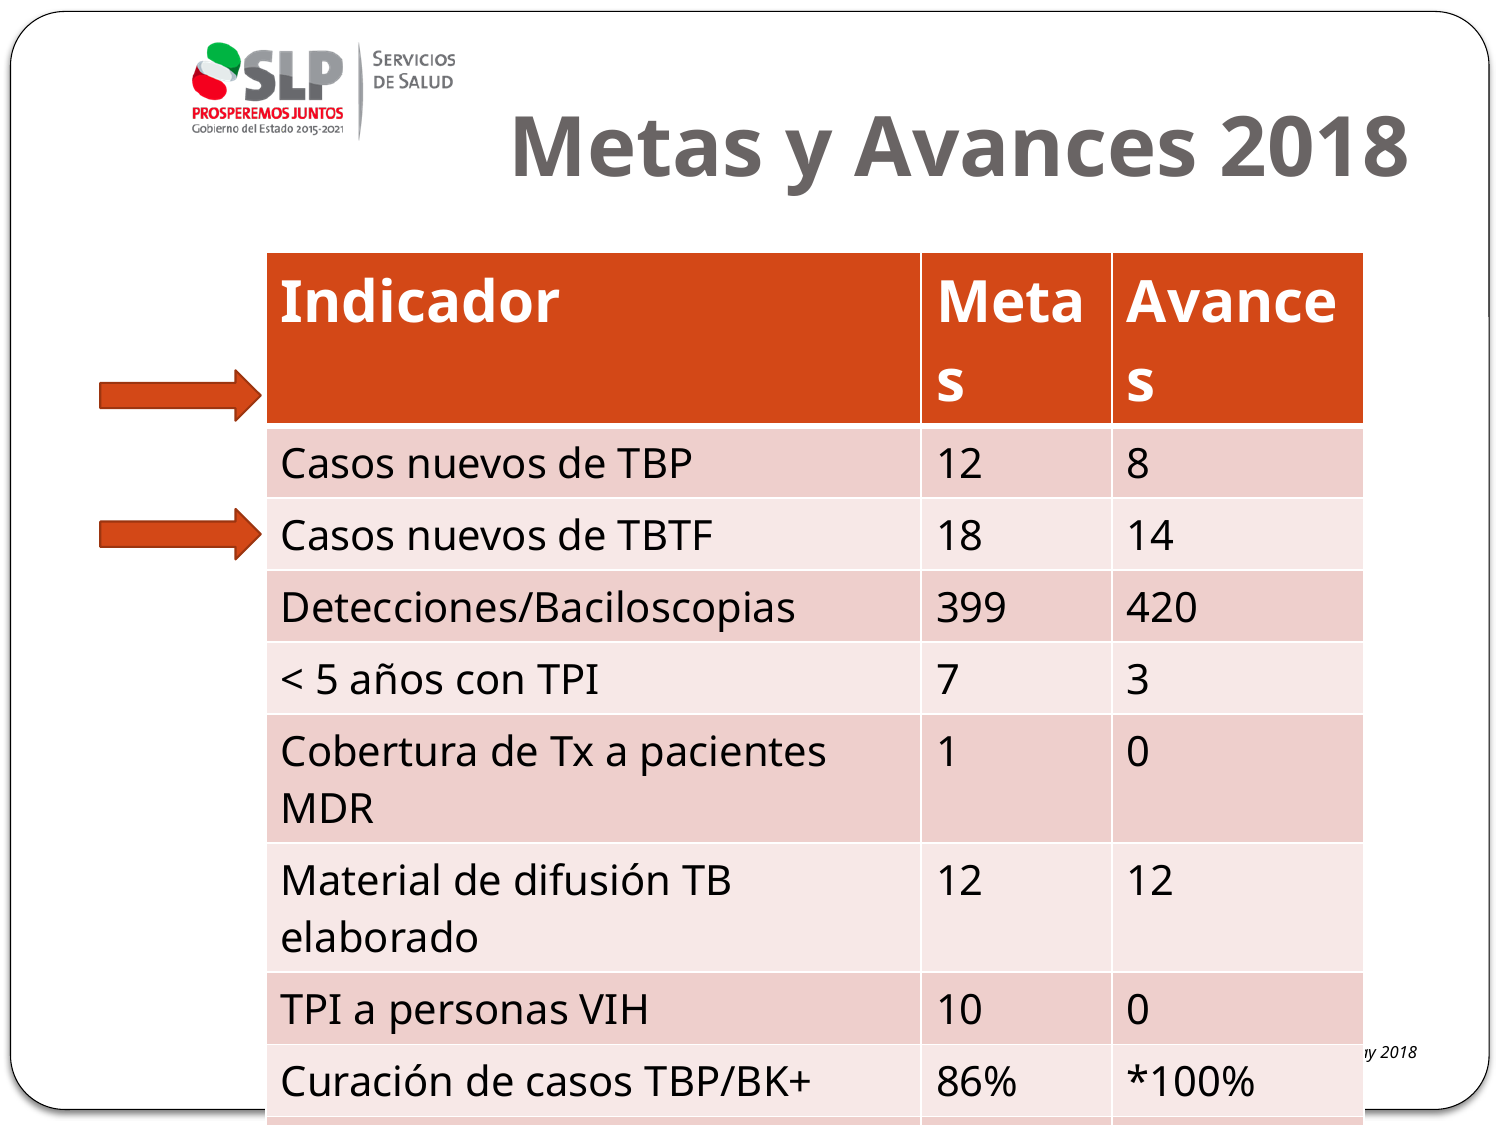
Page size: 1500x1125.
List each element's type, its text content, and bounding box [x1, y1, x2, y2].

table_cell 12 [922, 429, 1111, 497]
table_cell Casos nuevos de TBP [267, 429, 920, 497]
table_header Metas [922, 253, 1111, 423]
table_cell 1 [922, 715, 1111, 842]
table_cell 0 [1113, 973, 1363, 1044]
table_cell Material de difusión TB elaborado [267, 844, 920, 971]
text_box [99, 507, 262, 561]
table_cell 3 [1113, 643, 1363, 713]
table_cell 100% [922, 1117, 1111, 1125]
table_cell Curación de casos TBP/BK+ [267, 1045, 920, 1116]
table_cell 14 [1113, 499, 1363, 569]
table_cell 10 [922, 973, 1111, 1044]
table_cell 100% [1113, 1117, 1363, 1125]
table_cell 7 [922, 643, 1111, 713]
table_cell Calidad de la muestra [267, 1117, 920, 1125]
table_cell 0 [1113, 715, 1363, 842]
table_cell 399 [922, 571, 1111, 641]
table_cell 86% [922, 1045, 1111, 1116]
table_cell TPI a personas VIH [267, 973, 920, 1044]
table_cell 12 [922, 844, 1111, 971]
table_cell Casos nuevos de TBTF [267, 499, 920, 569]
table_cell 18 [922, 499, 1111, 569]
table_header Avances [1113, 253, 1363, 423]
text_box Fuente: SIS, SUIVE, *PUI cohorte ene-may 2018 Informe de laboratorio ene-nov 2018 [1365, 1014, 1471, 1110]
table_cell Detecciones/Baciloscopias [267, 571, 920, 641]
table_cell 8 [1113, 429, 1363, 497]
table_cell Cobertura de Tx a pacientes MDR [267, 715, 920, 842]
table_cell 12 [1113, 844, 1363, 971]
picture [192, 42, 455, 141]
text_box [99, 369, 262, 422]
table_cell *100% [1113, 1045, 1363, 1116]
text_box [74, 184, 1425, 360]
table_cell < 5 años con TPI [267, 643, 920, 713]
table_cell 420 [1113, 571, 1363, 641]
table_header Indicador [267, 253, 920, 423]
title Metas y Avances 2018 [75, 33, 1425, 184]
